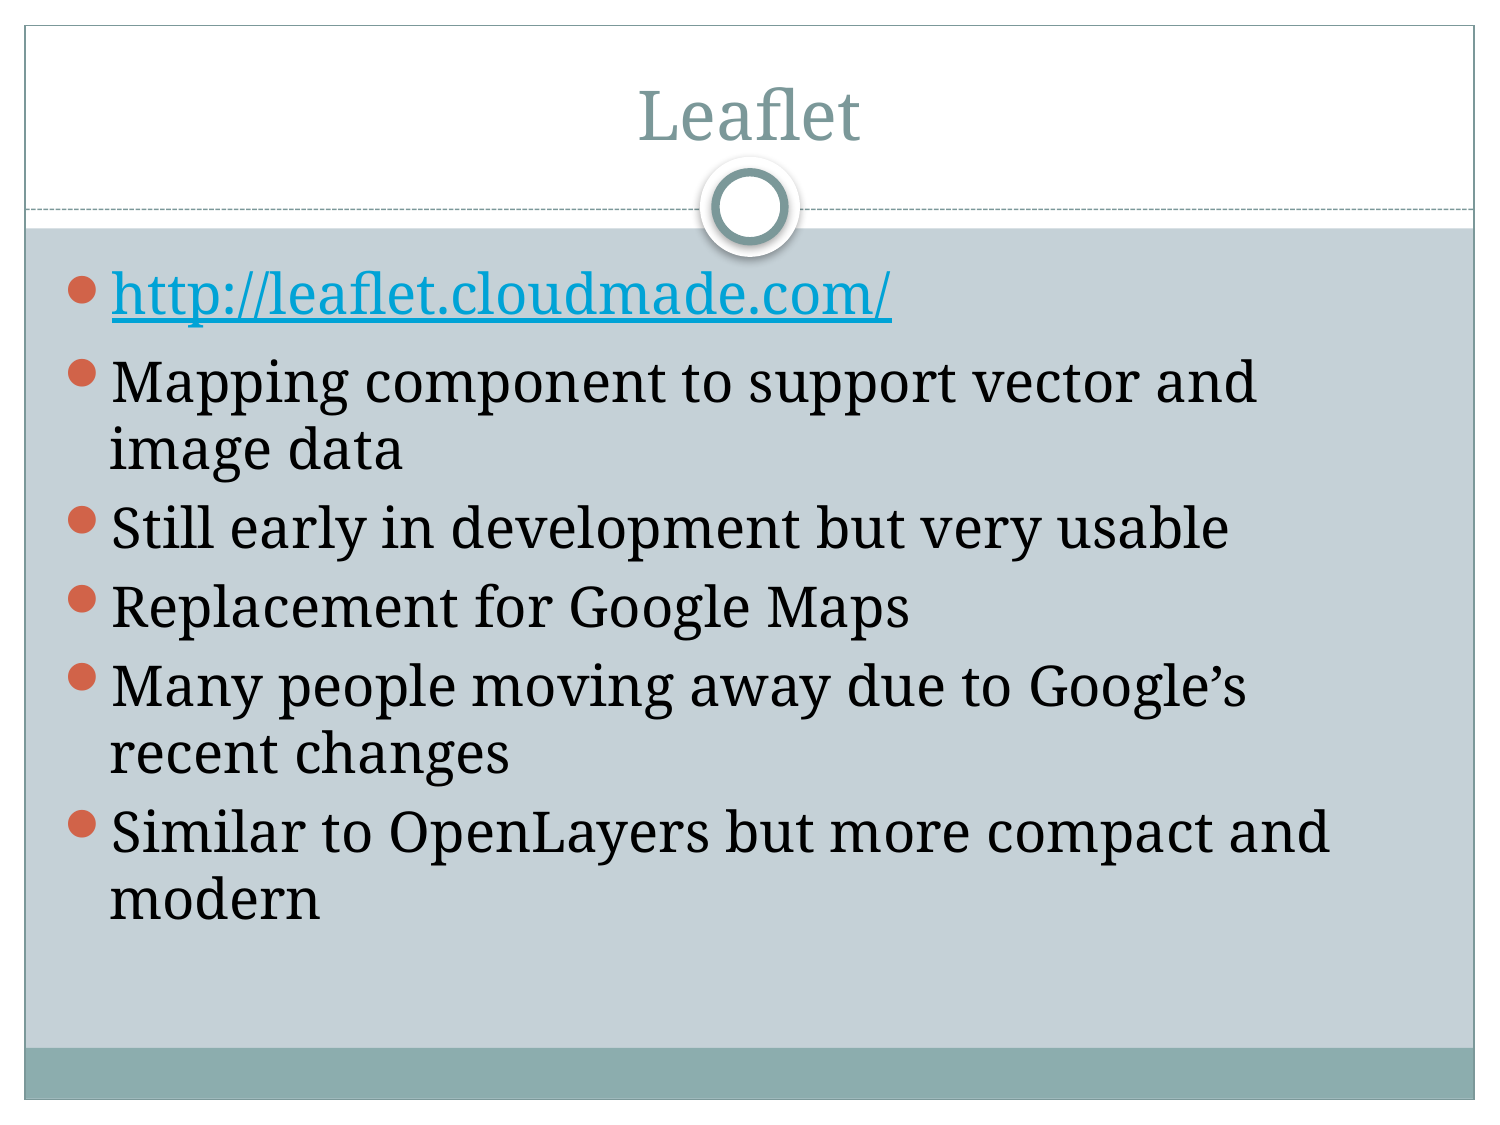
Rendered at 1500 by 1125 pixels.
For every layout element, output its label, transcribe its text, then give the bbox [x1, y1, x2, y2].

title Leaflet [49, 37, 1450, 162]
list http://leaflet.cloudmade.com/ Mapping component to support vector and image data Still early in development but very usable Replacement for Google Maps Many people moving away due to Google’s recent changes Similar to OpenLayers but more compact and modern [49, 250, 1445, 1001]
